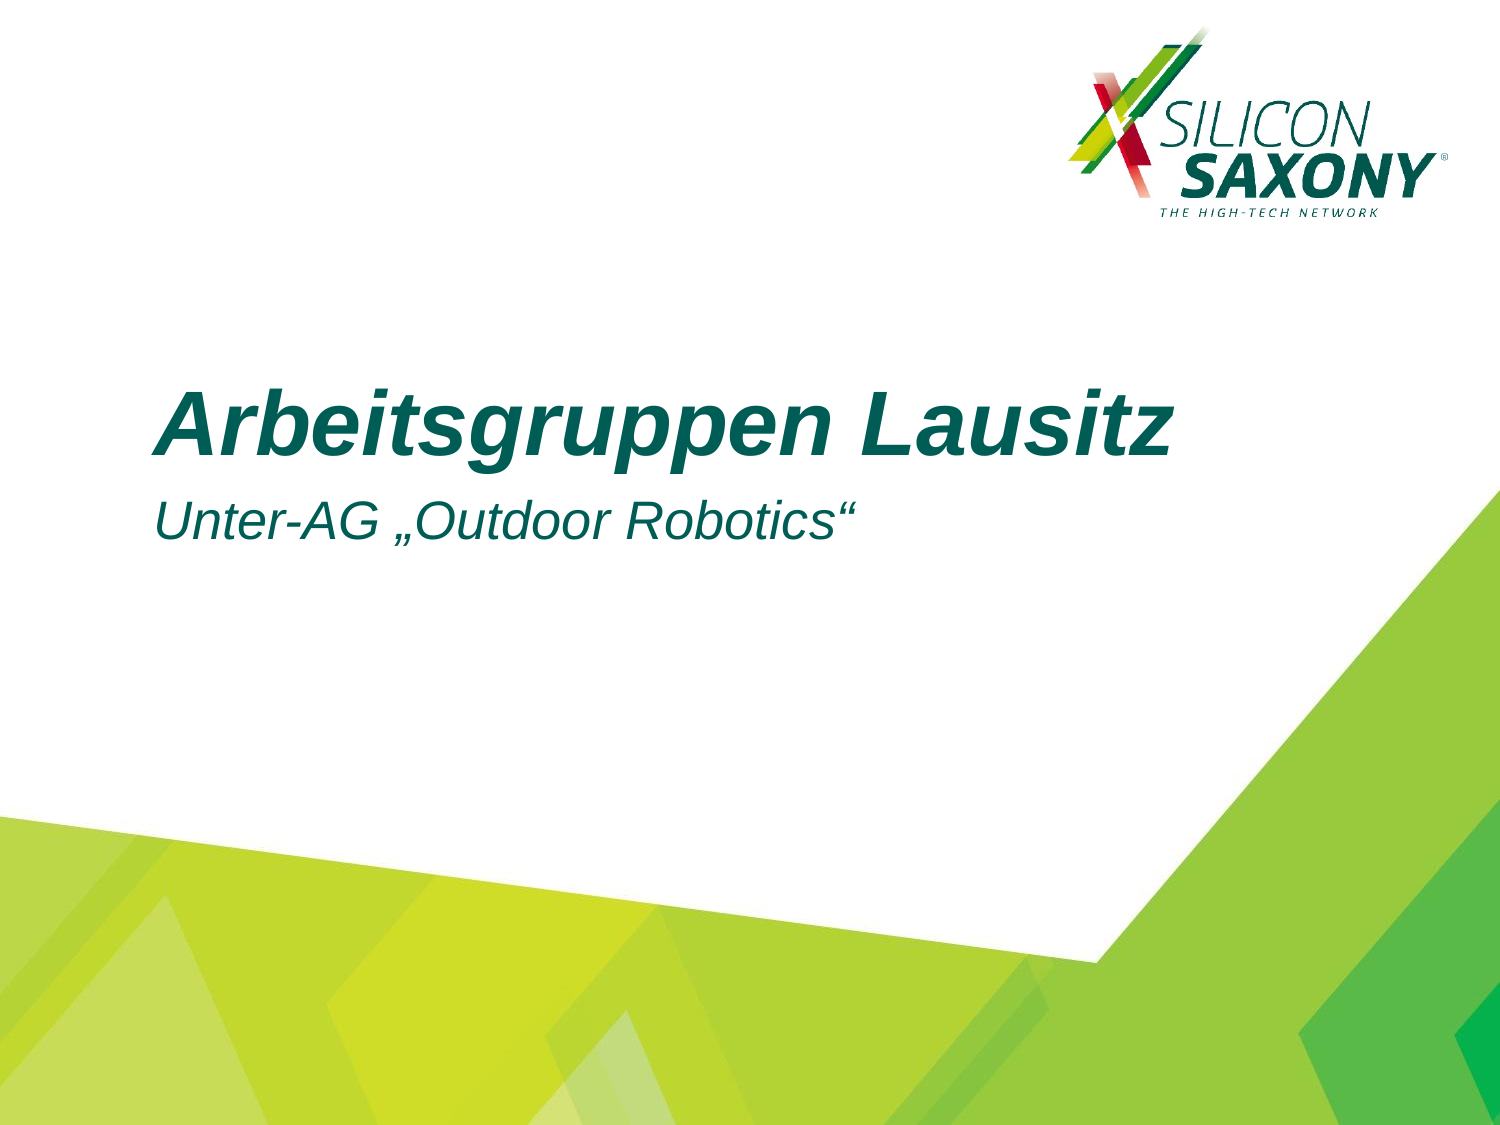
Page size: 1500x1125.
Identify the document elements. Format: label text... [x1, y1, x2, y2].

list Arbeitsgruppen Lausitz [153, 364, 1327, 506]
picture [1068, 26, 1448, 217]
list Unter-AG „Outdoor Robotics“ [153, 485, 1220, 563]
picture [0, 486, 1500, 1125]
